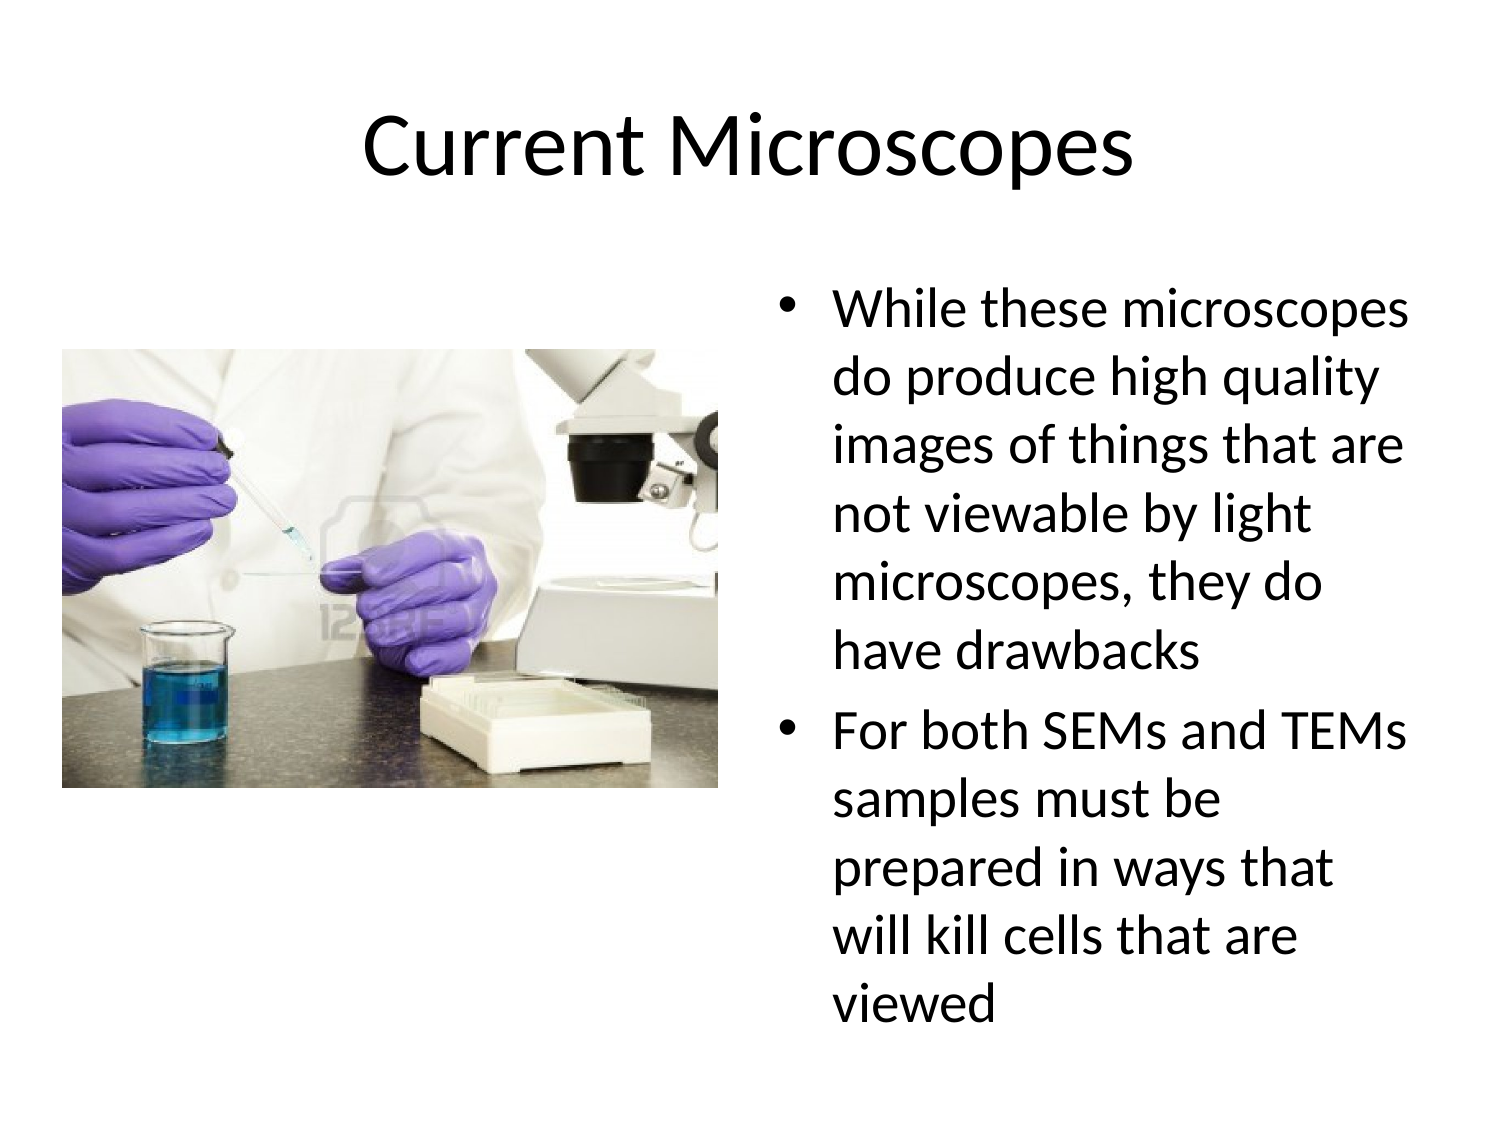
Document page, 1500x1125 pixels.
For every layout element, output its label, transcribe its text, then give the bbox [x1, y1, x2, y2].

list While these microscopes do produce high quality images of things that are not viewable by light microscopes, they do have drawbacks For both SEMs and TEMs samples must be prepared in ways that will kill cells that are viewed [762, 262, 1425, 1063]
picture [62, 349, 719, 788]
title Current Microscopes [75, 45, 1425, 233]
